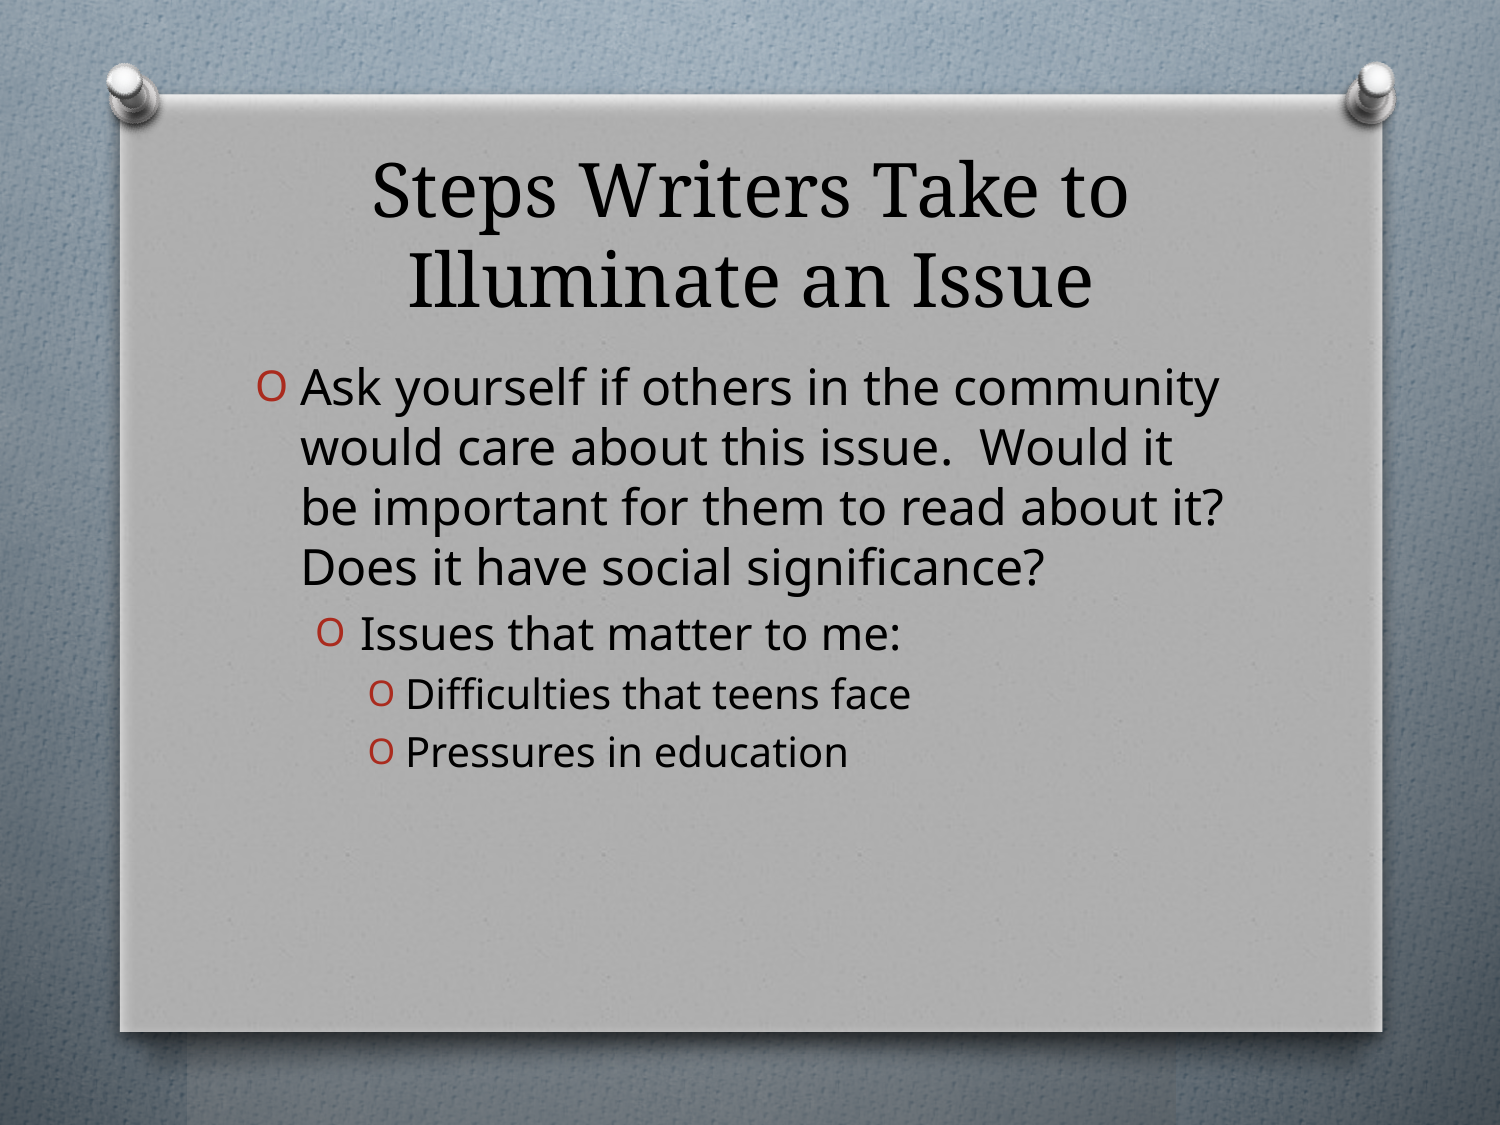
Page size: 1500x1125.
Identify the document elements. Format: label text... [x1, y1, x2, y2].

picture [75, 29, 198, 153]
picture [1317, 35, 1439, 156]
list Ask yourself if others in the community would care about this issue. Would it be important for them to read about it? Does it have social significance? Issues that matter to me: Difficulties that teens face Pressures in education [240, 347, 1257, 939]
title Steps Writers Take to Illuminate an Issue [179, 134, 1323, 332]
